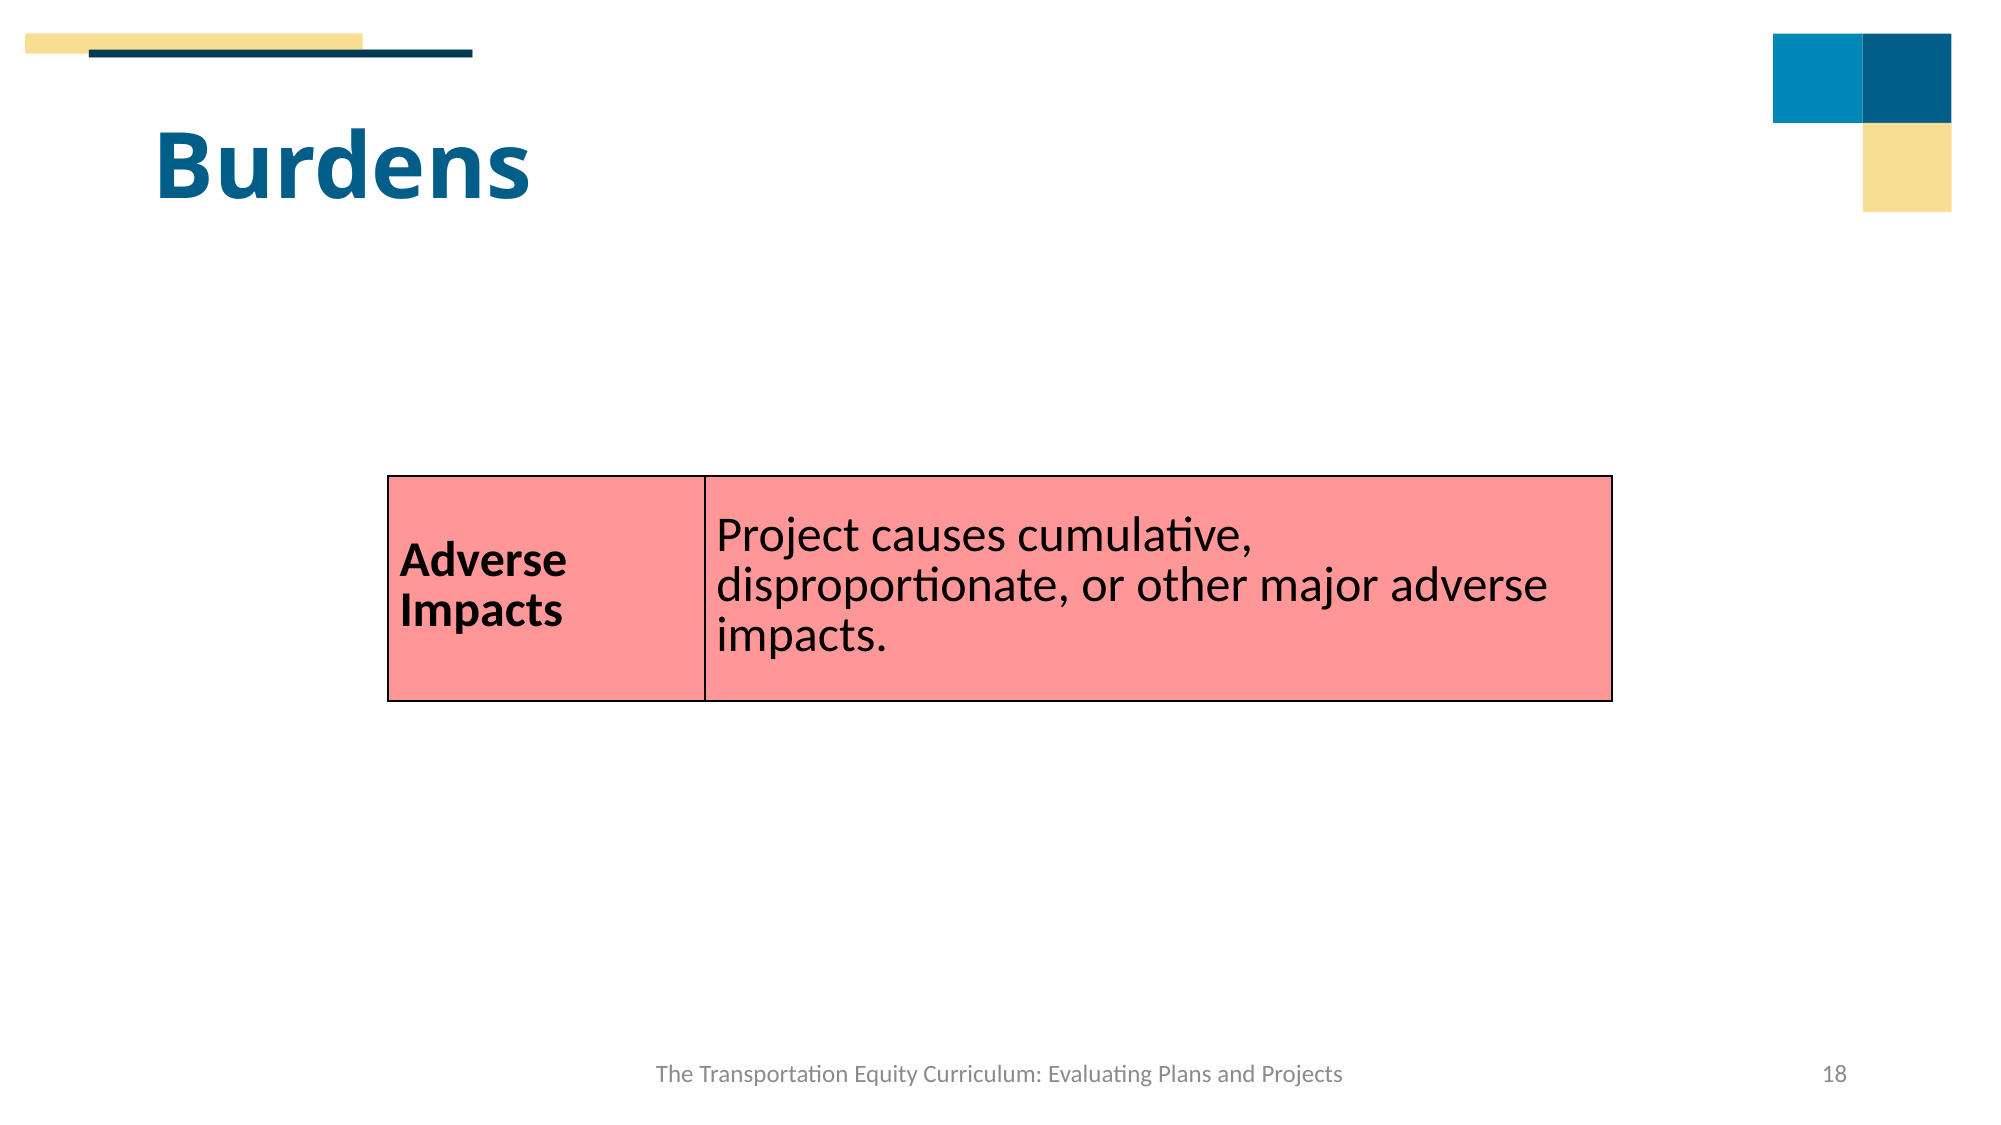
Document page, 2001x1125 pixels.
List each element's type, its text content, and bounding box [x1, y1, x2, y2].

title Burdens [137, 59, 1863, 278]
footer The Transportation Equity Curriculum: Evaluating Plans and Projects [638, 1042, 1362, 1103]
table_header Adverse Impacts [389, 477, 704, 700]
slide_number 18 [1412, 1042, 1863, 1103]
table_header Project causes cumulative, disproportionate, or other major adverse impacts. [706, 477, 1611, 700]
